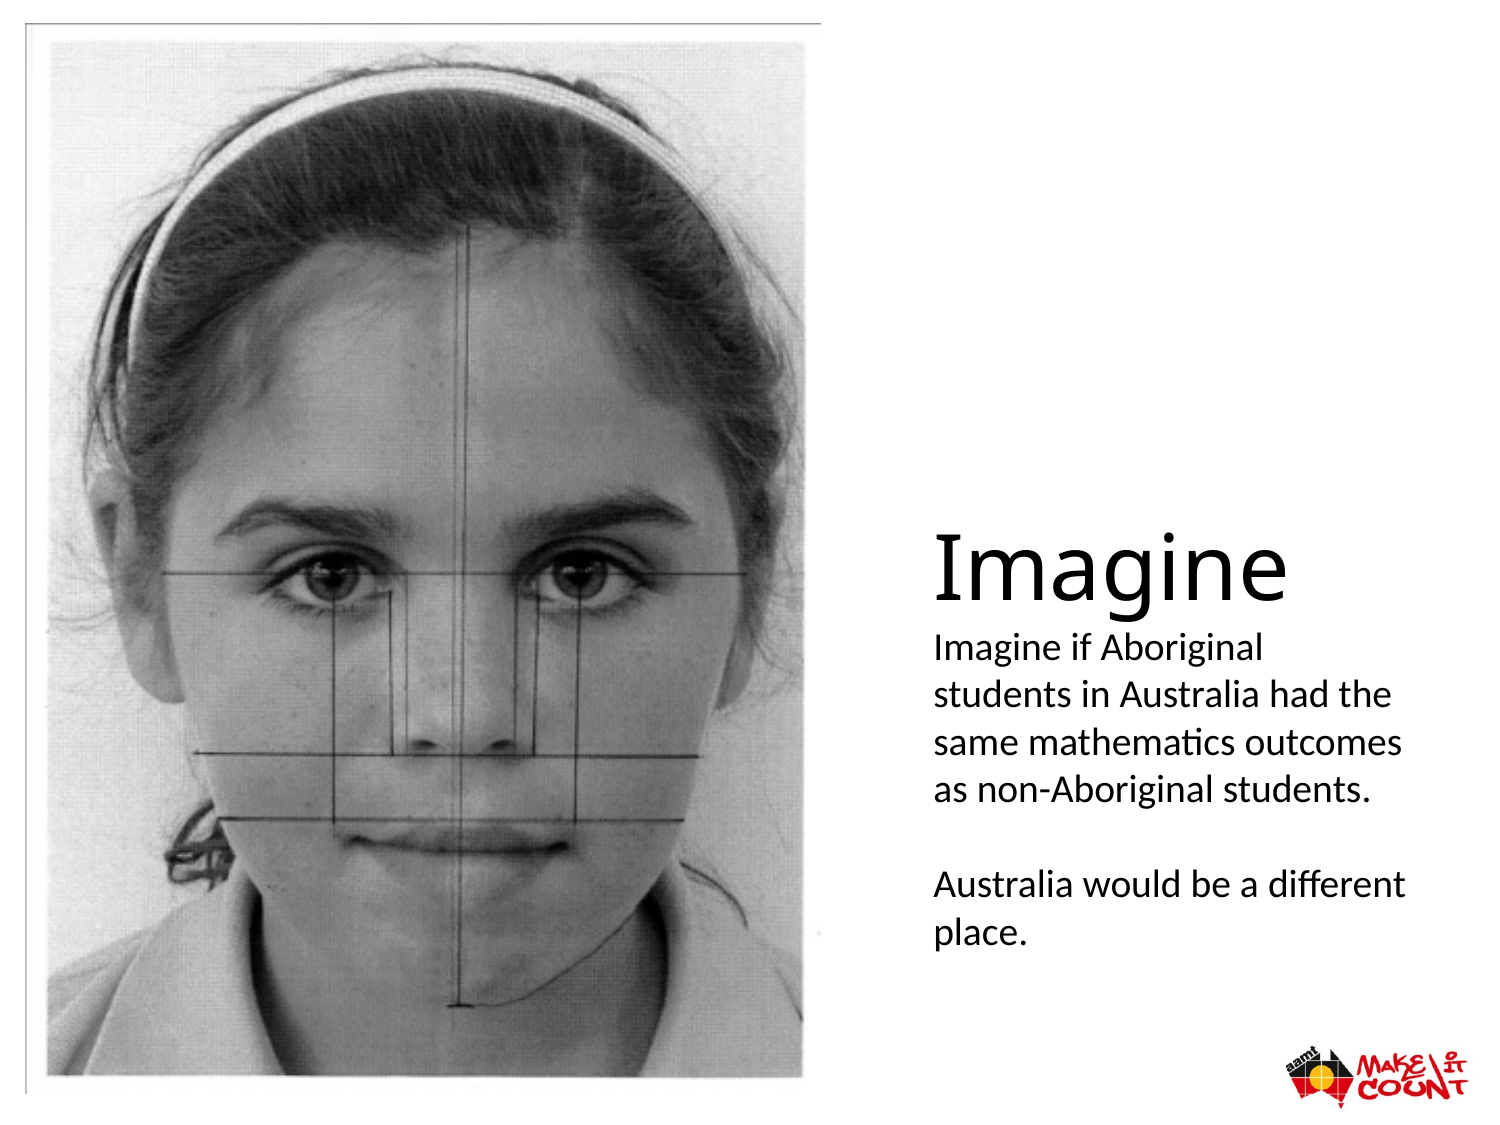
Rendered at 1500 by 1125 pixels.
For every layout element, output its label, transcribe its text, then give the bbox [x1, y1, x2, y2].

picture [1278, 1043, 1475, 1111]
text_box Imagine [933, 508, 1384, 620]
text_box Imagine if Aboriginal students in Australia had the same mathematics outcomes as non-Aboriginal students. Australia would be a different place. [933, 620, 1411, 1021]
picture [24, 23, 822, 1095]
